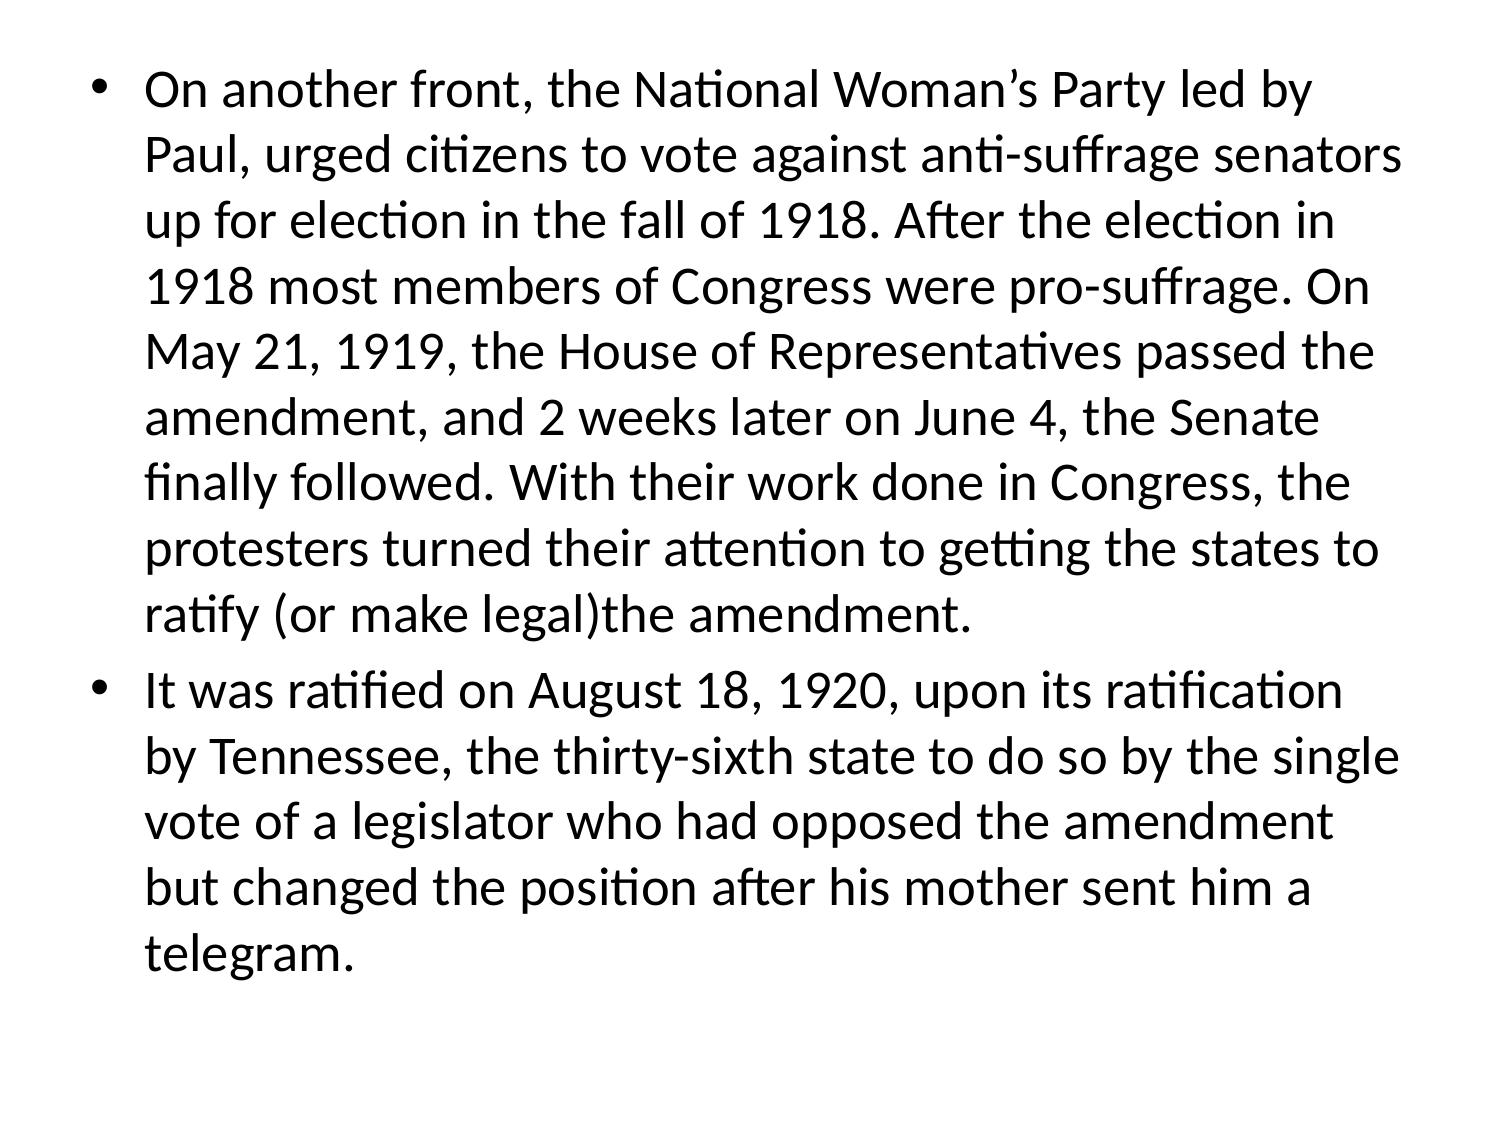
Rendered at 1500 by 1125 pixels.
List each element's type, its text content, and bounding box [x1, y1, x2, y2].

list On another front, the National Woman’s Party led by Paul, urged citizens to vote against anti-suffrage senators up for election in the fall of 1918. After the election in 1918 most members of Congress were pro-suffrage. On May 21, 1919, the House of Representatives passed the amendment, and 2 weeks later on June 4, the Senate finally followed. With their work done in Congress, the protesters turned their attention to getting the states to ratify (or make legal)the amendment. It was ratified on August 18, 1920, upon its ratification by Tennessee, the thirty-sixth state to do so by the single vote of a legislator who had opposed the amendment but changed the position after his mother sent him a telegram. [75, 45, 1425, 1005]
